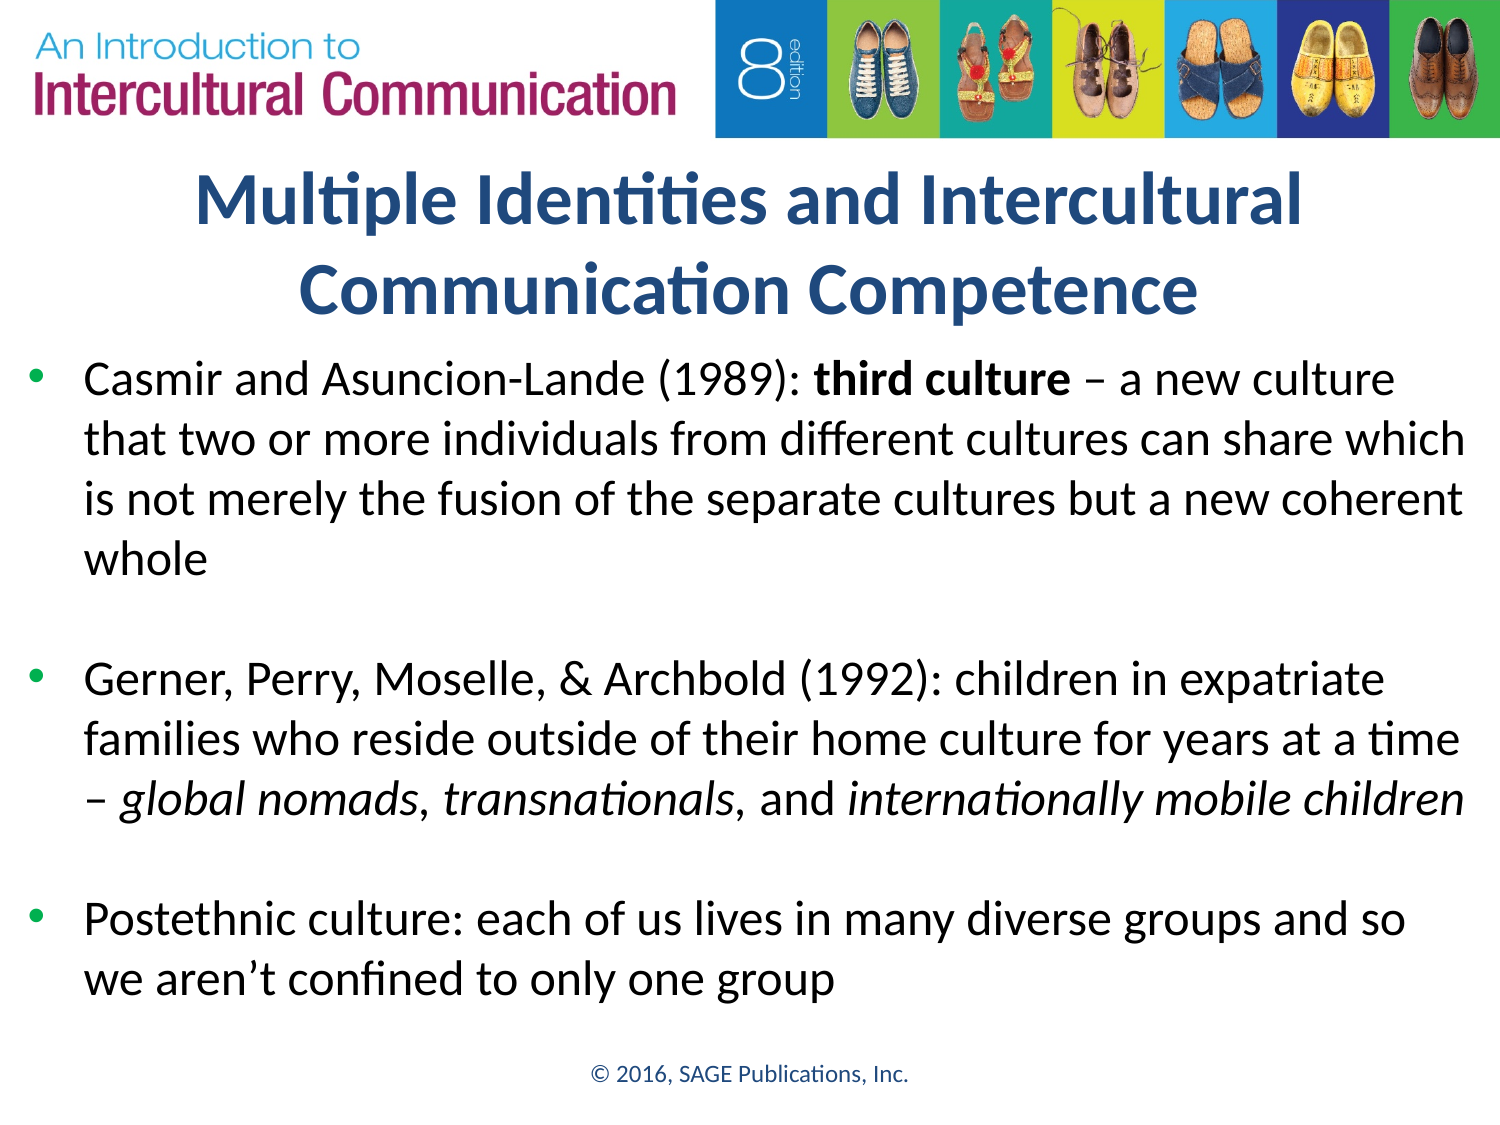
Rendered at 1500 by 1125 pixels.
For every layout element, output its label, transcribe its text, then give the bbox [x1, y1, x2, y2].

footer © 2016, SAGE Publications, Inc. [512, 1042, 988, 1103]
list Casmir and Asuncion-Lande (1989): third culture – a new culture that two or more individuals from different cultures can share which is not merely the fusion of the separate cultures but a new coherent whole Gerner, Perry, Moselle, & Archbold (1992): children in expatriate families who reside outside of their home culture for years at a time – global nomads, transnationals, and internationally mobile children Postethnic culture: each of us lives in many diverse groups and so we aren’t confined to only one group [12, 337, 1488, 1125]
picture [0, 325, 1500, 1125]
picture [0, 0, 1500, 154]
title Multiple Identities and Intercultural Communication Competence [0, 154, 1500, 325]
